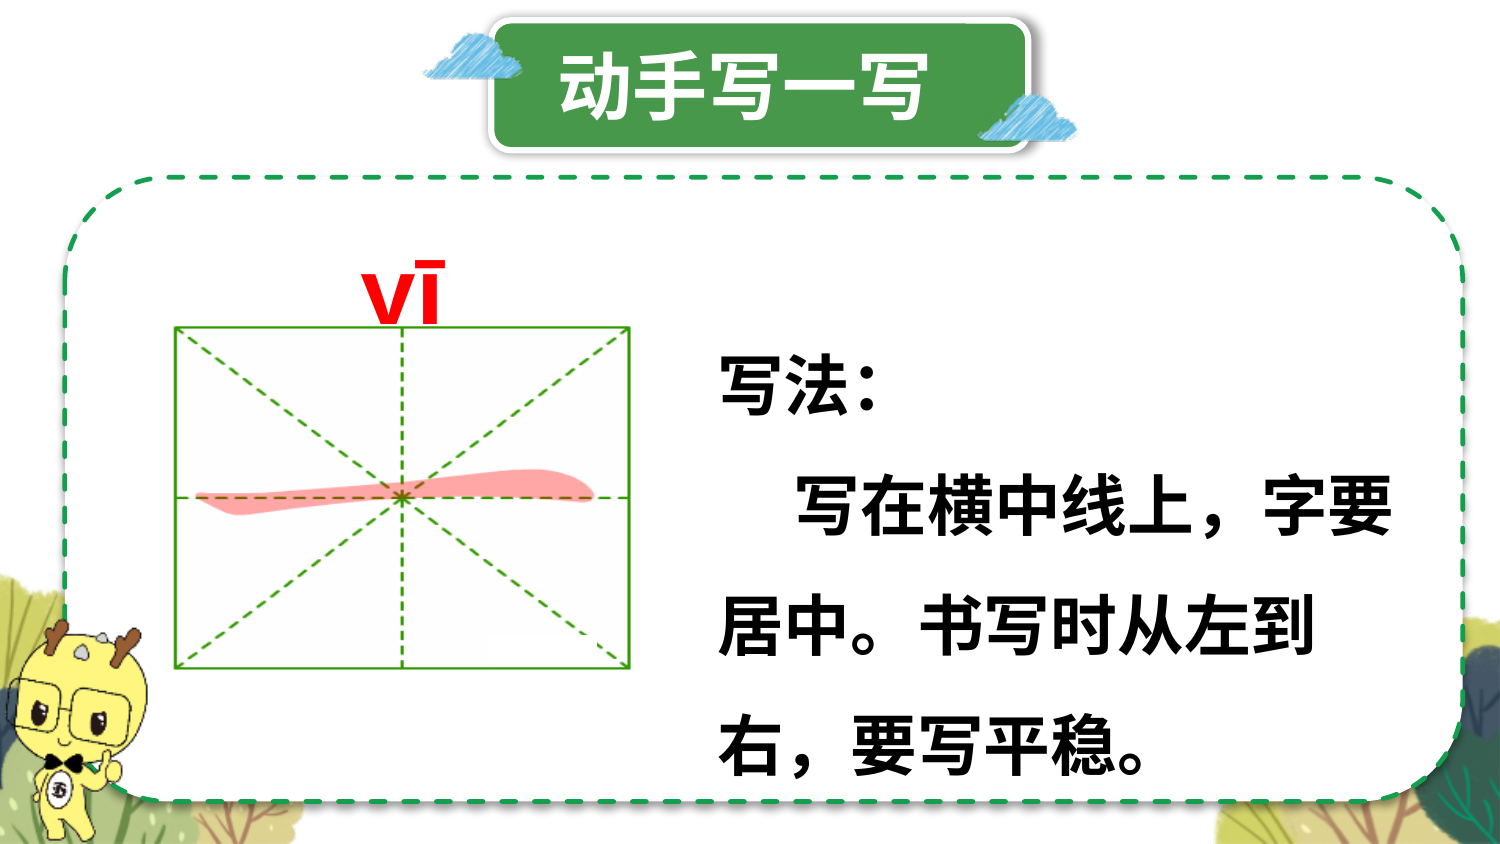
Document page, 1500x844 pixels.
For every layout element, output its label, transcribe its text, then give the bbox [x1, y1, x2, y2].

picture [961, 81, 1104, 172]
text_box yī [345, 219, 459, 324]
picture [407, 20, 548, 109]
text_box 动手写一写 [542, 32, 980, 137]
text_box 写法： 写在横中线上，字要居中。书写时从左到右，要写平稳。 [702, 296, 1435, 791]
picture [1184, 550, 1500, 844]
picture [170, 324, 634, 672]
picture [0, 549, 313, 844]
